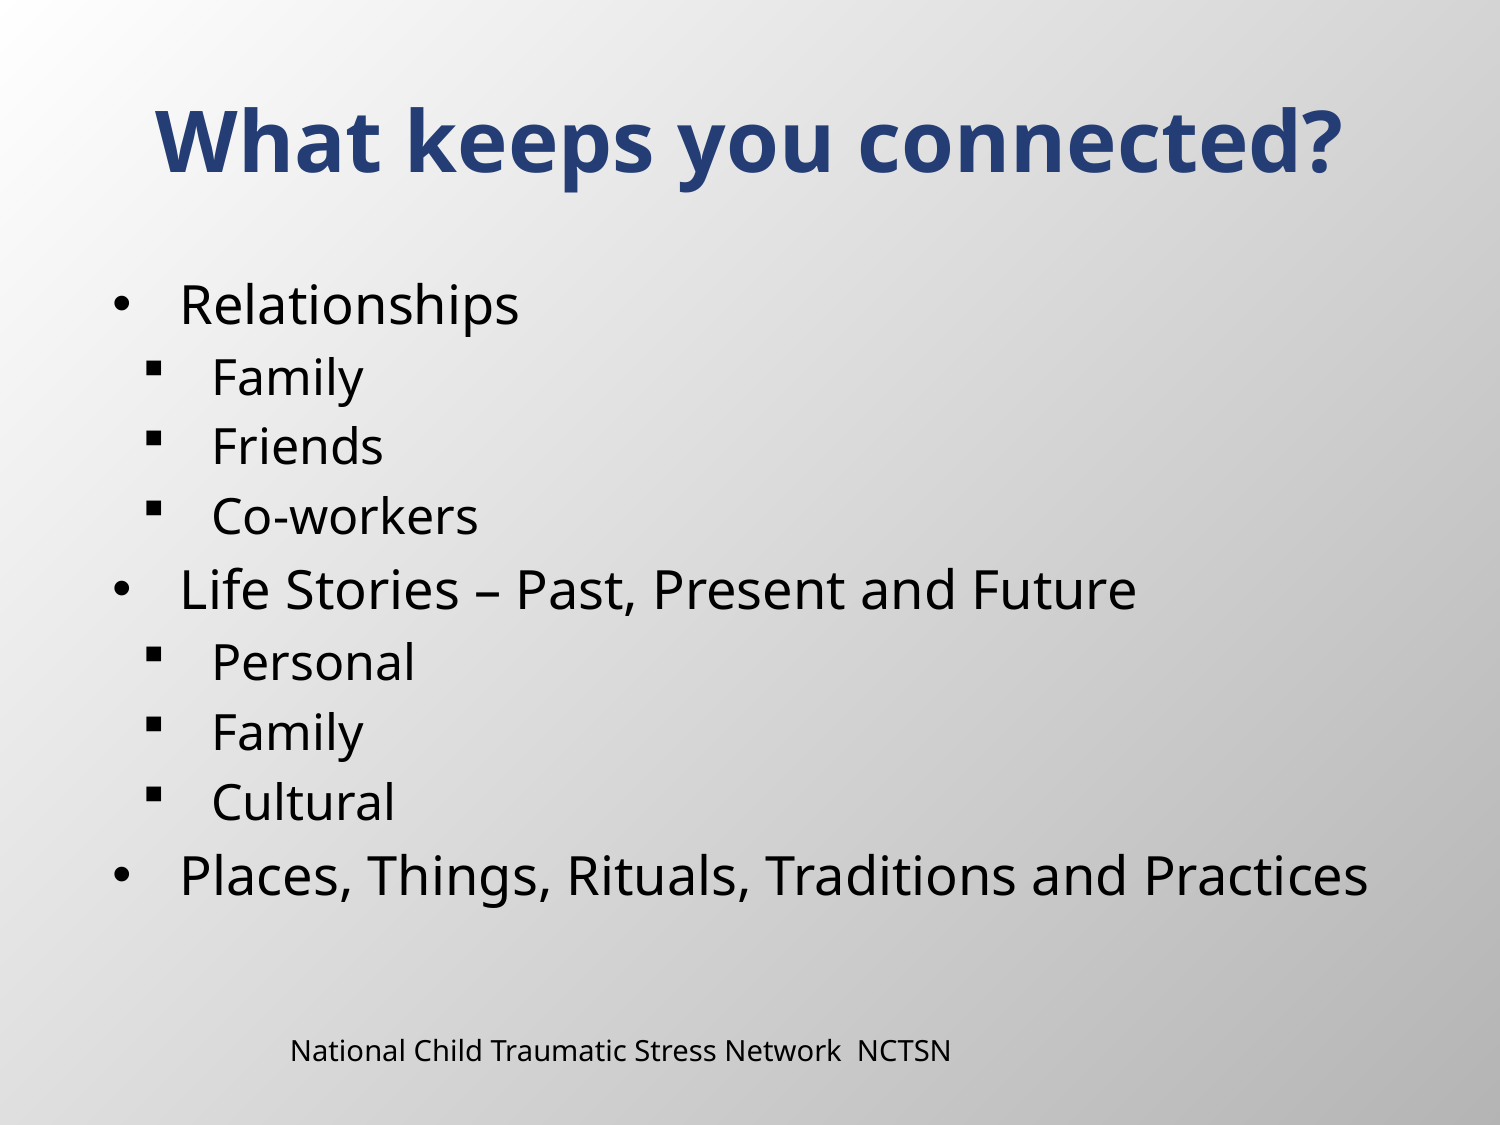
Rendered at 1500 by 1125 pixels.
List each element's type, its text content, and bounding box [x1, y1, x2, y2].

list Relationships Family Friends Co-workers Life Stories – Past, Present and Future Personal Family Cultural Places, Things, Rituals, Traditions and Practices [75, 262, 1425, 1035]
title What keeps you connected? [75, 45, 1425, 233]
text_box National Child Traumatic Stress Network NCTSN [274, 1024, 1100, 1075]
